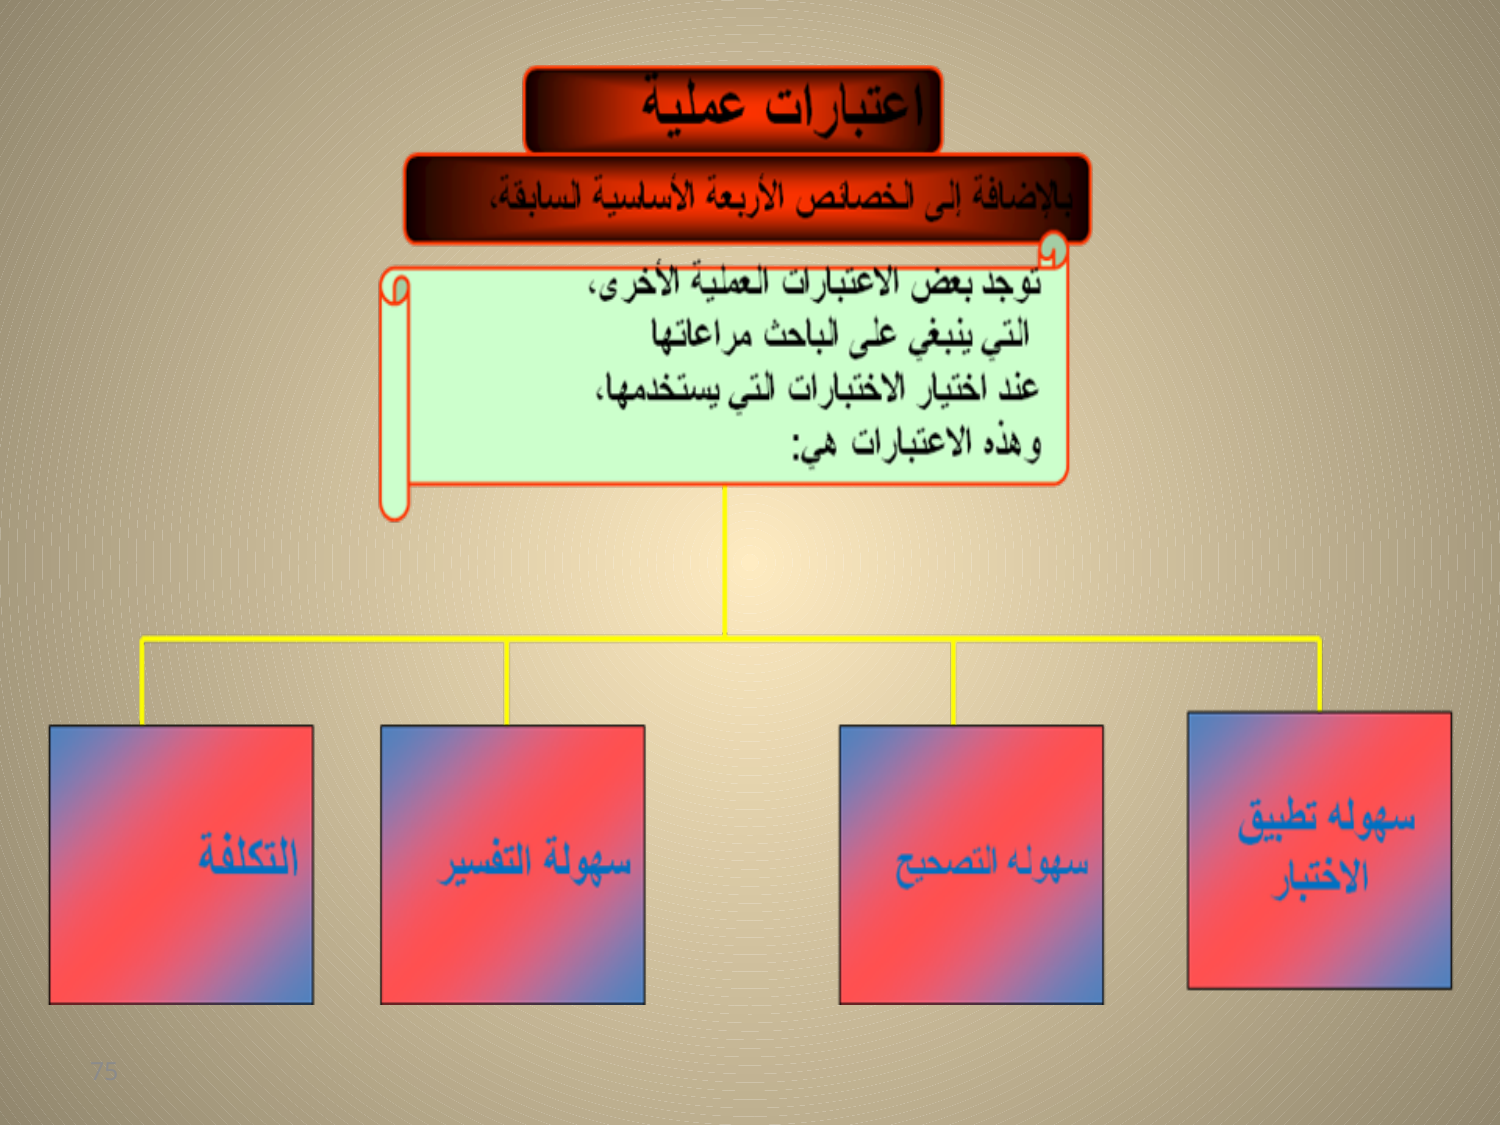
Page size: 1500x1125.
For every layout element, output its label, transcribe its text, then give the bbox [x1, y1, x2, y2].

picture [46, 46, 1454, 1008]
slide_number 75 [75, 1042, 425, 1103]
